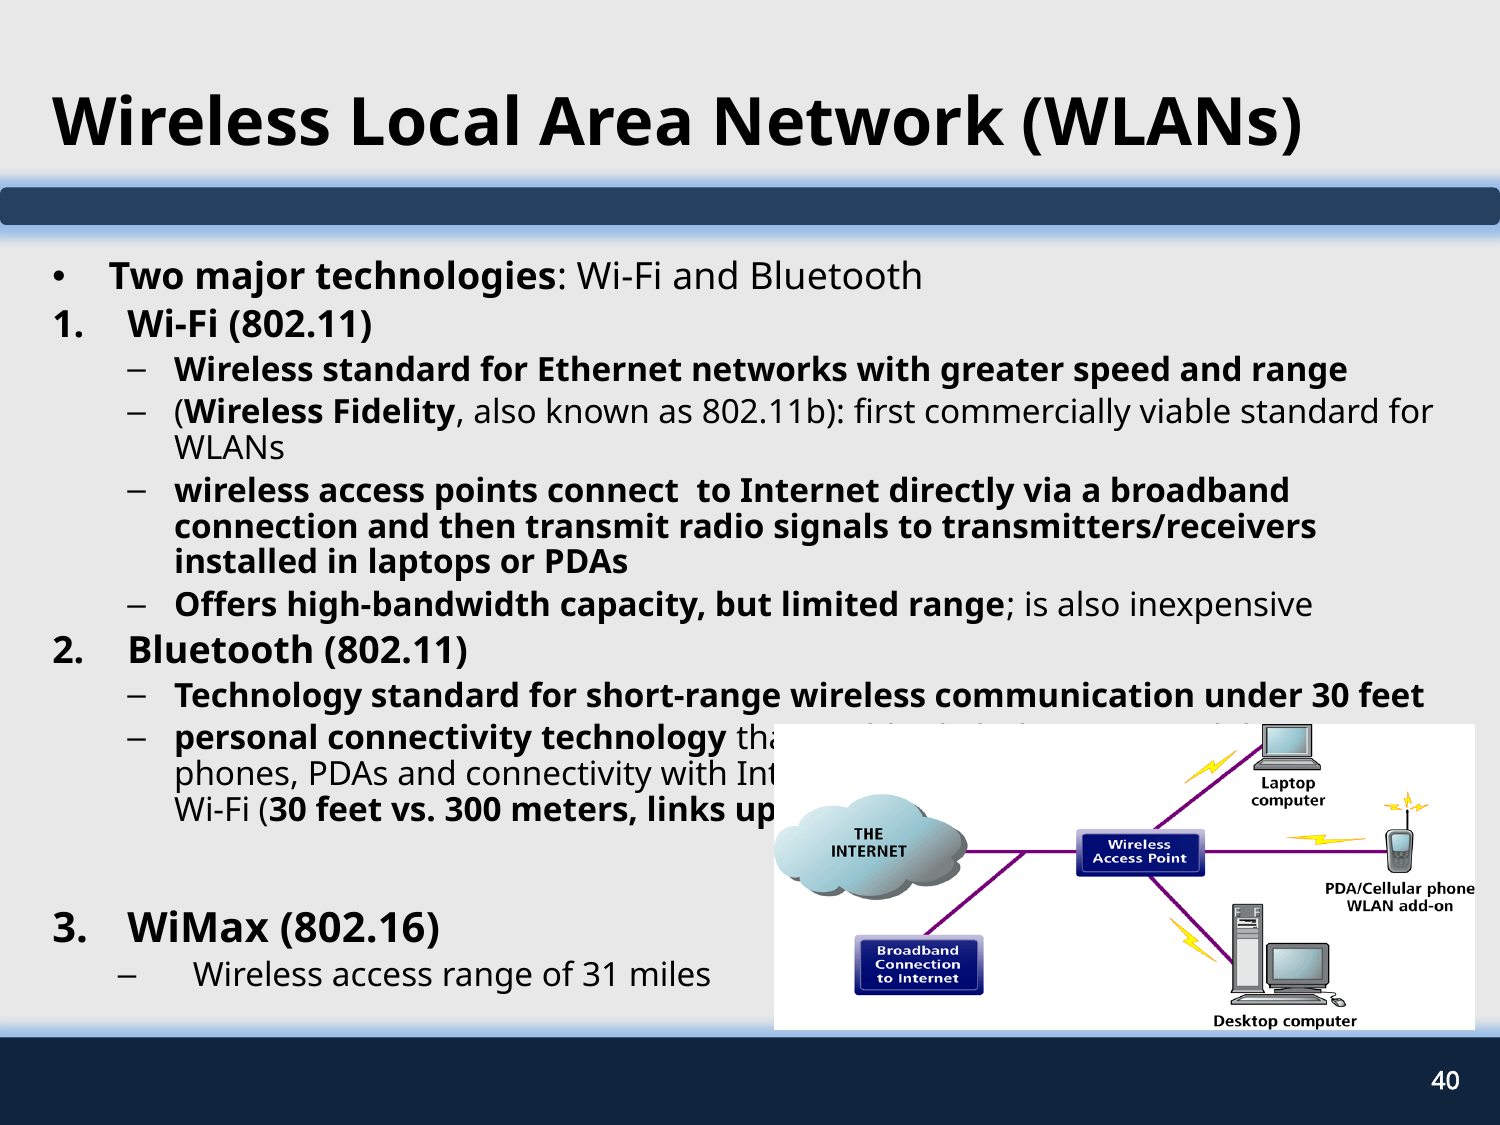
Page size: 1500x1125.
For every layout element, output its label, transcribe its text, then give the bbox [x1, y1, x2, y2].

slide_number 40 [1412, 1050, 1475, 1113]
picture [774, 724, 1476, 1030]
title Wireless Local Area Network (WLANs) [37, 62, 1338, 176]
list Two major technologies: Wi-Fi and Bluetooth Wi-Fi (802.11) Wireless standard for Ethernet networks with greater speed and range (Wireless Fidelity, also known as 802.11b): first commercially viable standard for WLANs wireless access points connect to Internet directly via a broadband connection and then transmit radio signals to transmitters/receivers installed in laptops or PDAs Offers high-bandwidth capacity, but limited range; is also inexpensive Bluetooth (802.11) Technology standard for short-range wireless communication under 30 feet personal connectivity technology that enables links between mobile computers, phones, PDAs and connectivity with Internet; has much more limited range than Wi-Fi (30 feet vs. 300 meters, links up to 8 devices) WiMax (802.16) Wireless access range of 31 miles [37, 249, 1475, 1013]
